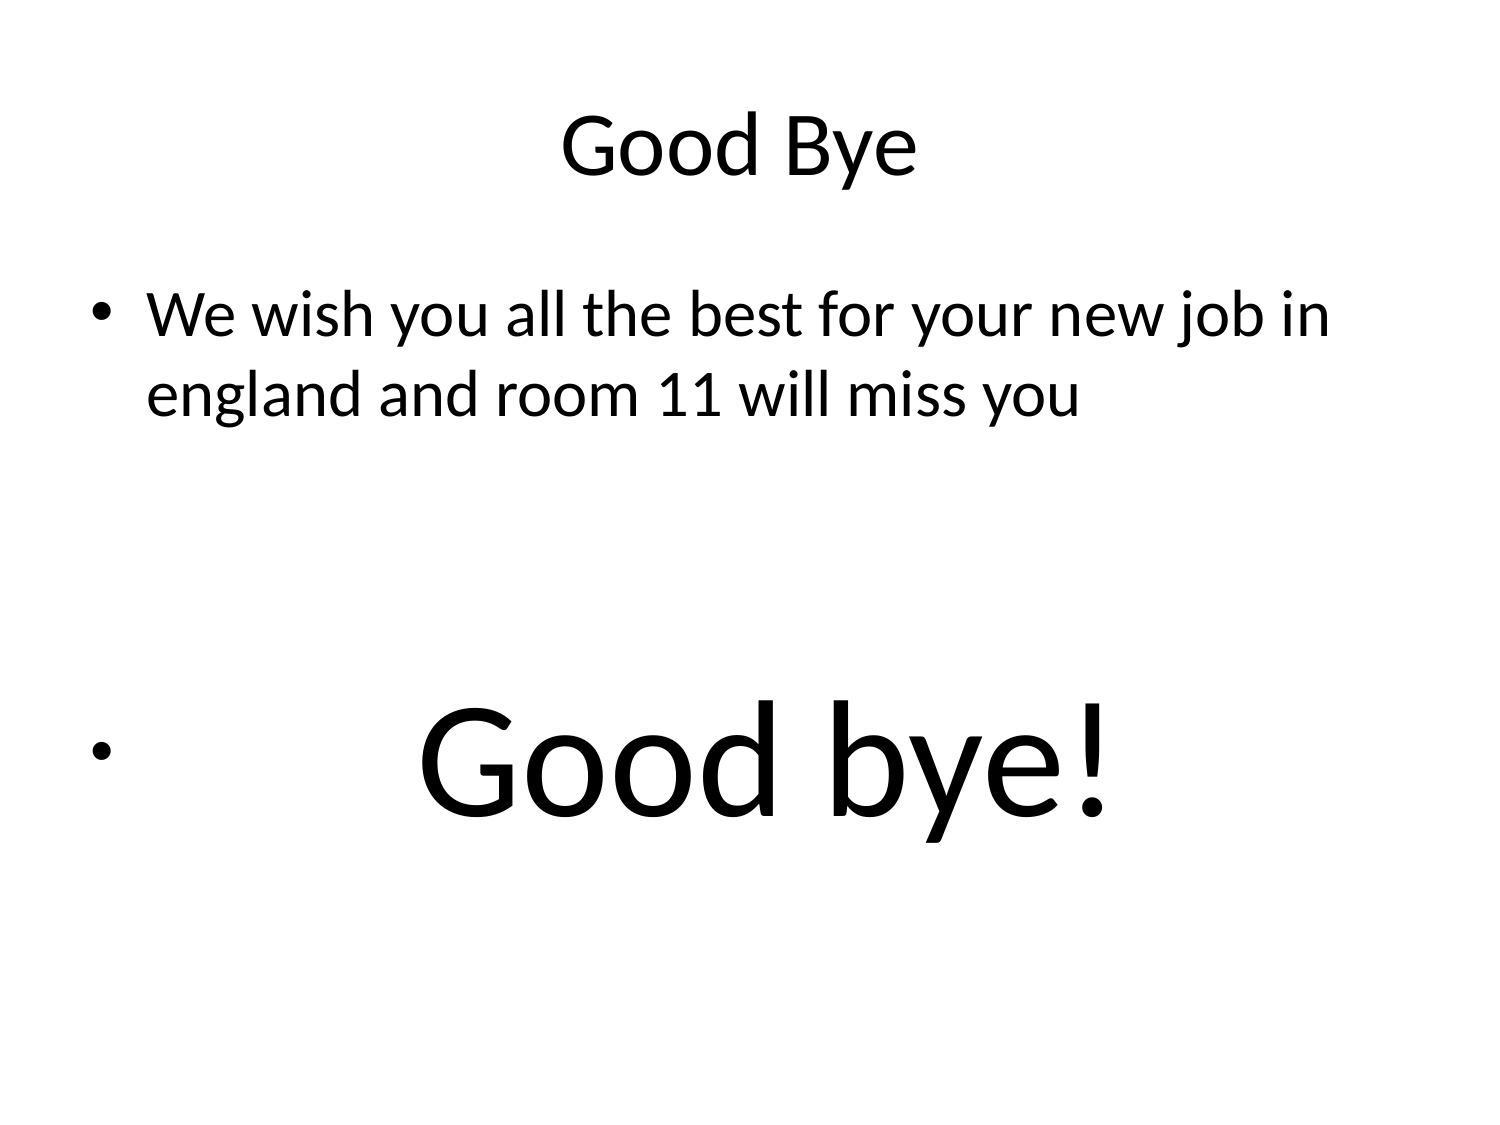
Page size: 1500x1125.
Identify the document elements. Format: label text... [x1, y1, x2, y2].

title Good Bye [75, 45, 1425, 233]
list We wish you all the best for your new job in england and room 11 will miss you Good bye! [75, 262, 1425, 1005]
